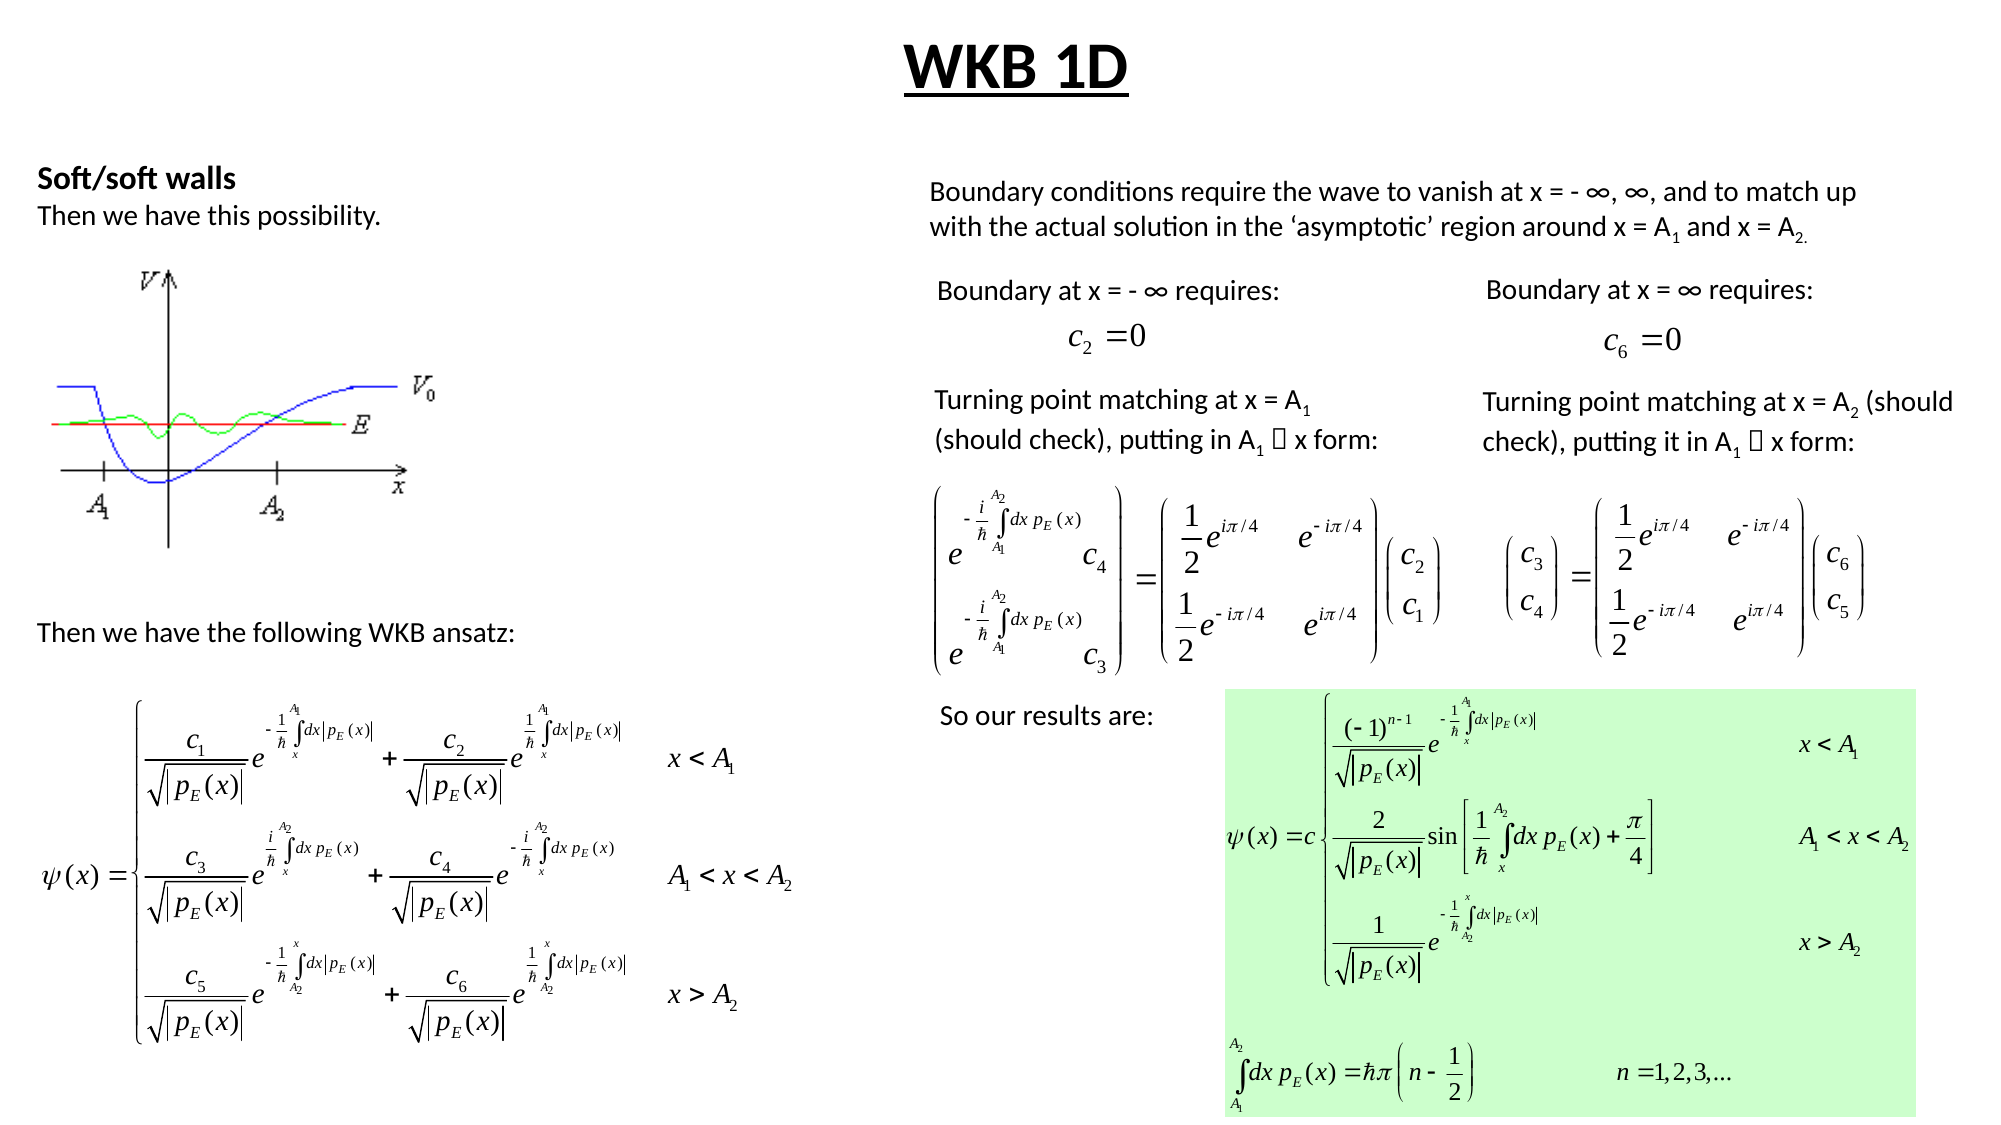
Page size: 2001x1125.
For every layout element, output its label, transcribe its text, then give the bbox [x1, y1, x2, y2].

text_box Then we have the following WKB ansatz: [22, 606, 582, 656]
text_box Boundary at x = - ∞ requires: [922, 264, 1309, 314]
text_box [1063, 312, 1154, 364]
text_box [1500, 491, 1873, 666]
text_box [39, 236, 468, 598]
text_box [1224, 688, 1916, 1118]
text_box Soft/soft walls Then we have this possibility. [22, 149, 486, 239]
text_box So our results are: [925, 688, 1208, 739]
text_box Turning point matching at x = A2 (should check), putting it in A1  x form: [1467, 374, 1985, 469]
text_box Boundary conditions require the wave to vanish at x = - ∞, ∞, and to match up with the actual solution in the ‘asymptotic’ region around x = A1 and x = A2. [914, 164, 1930, 251]
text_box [927, 480, 1451, 683]
text_box Turning point matching at x = A1 (should check), putting in A1  x form: [919, 372, 1414, 468]
text_box WKB 1D [889, 14, 1167, 110]
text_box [1598, 316, 1687, 368]
text_box Boundary at x = ∞ requires: [1471, 263, 1843, 313]
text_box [39, 693, 799, 1051]
